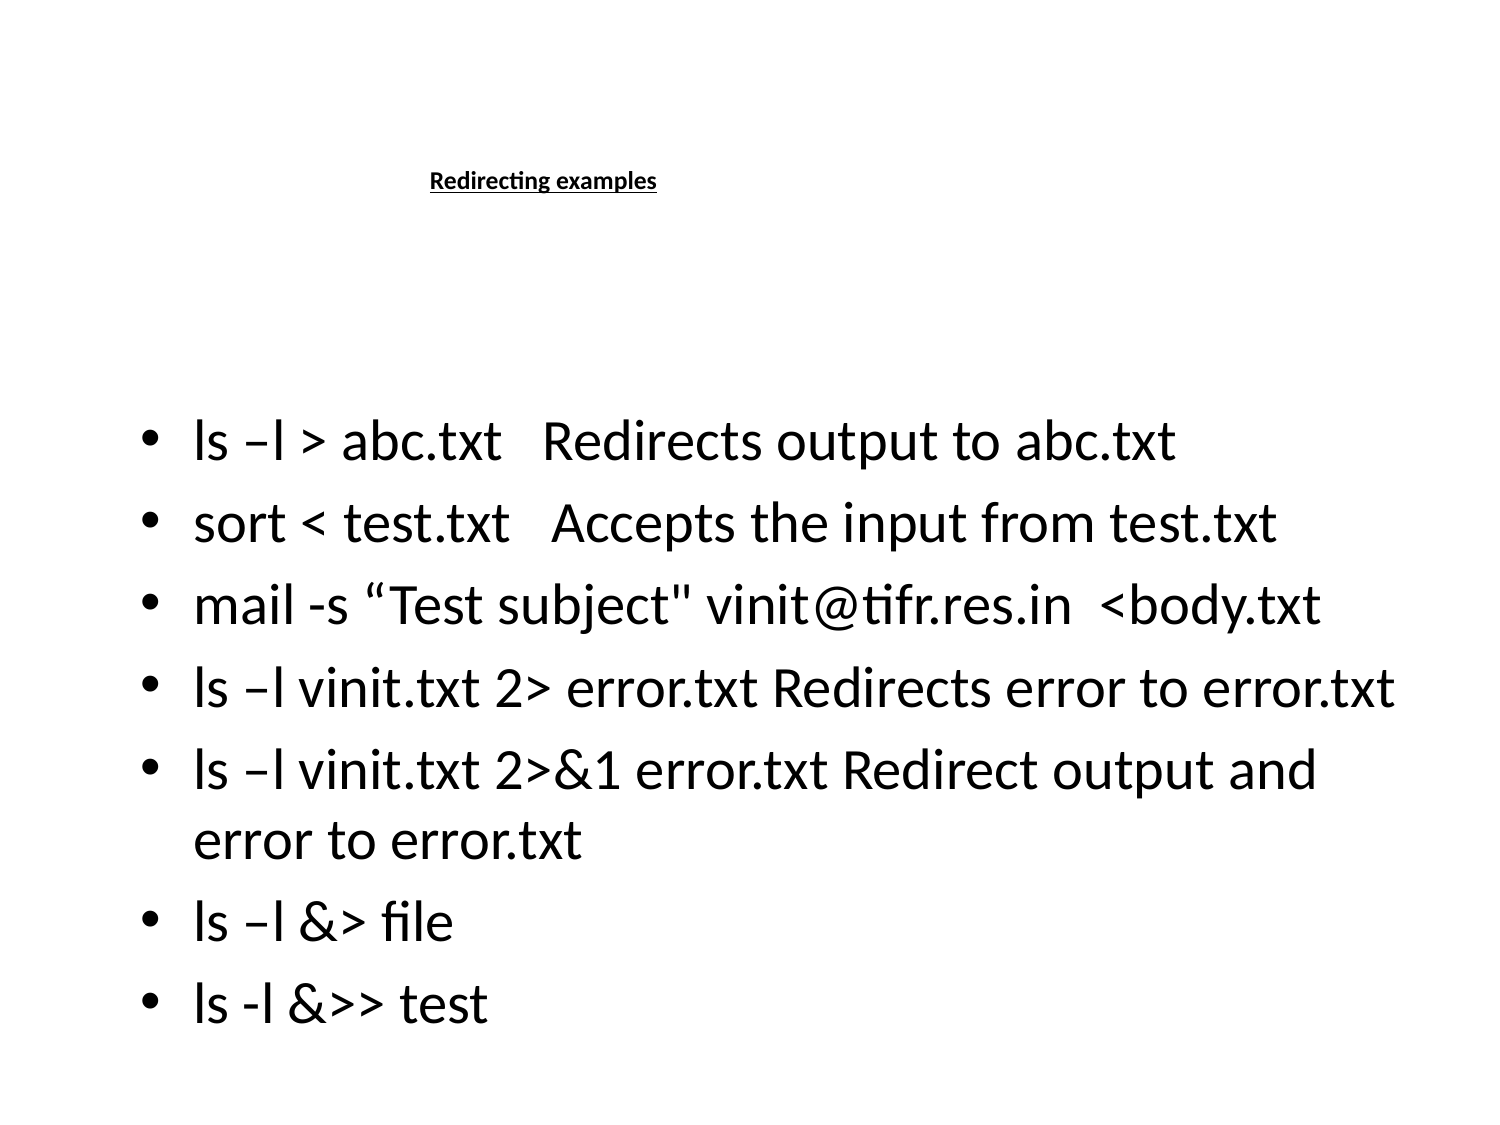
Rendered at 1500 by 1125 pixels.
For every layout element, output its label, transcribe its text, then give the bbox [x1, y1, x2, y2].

title Redirecting examples [37, 125, 1050, 204]
list ls –l > abc.txt Redirects output to abc.txt sort < test.txt Accepts the input from test.txt mail -s “Test subject" vinit@tifr.res.in <body.txt ls –l vinit.txt 2> error.txt Redirects error to error.txt ls –l vinit.txt 2>&1 error.txt Redirect output and error to error.txt ls –l &> file ls -l &>> test [125, 312, 1438, 1088]
